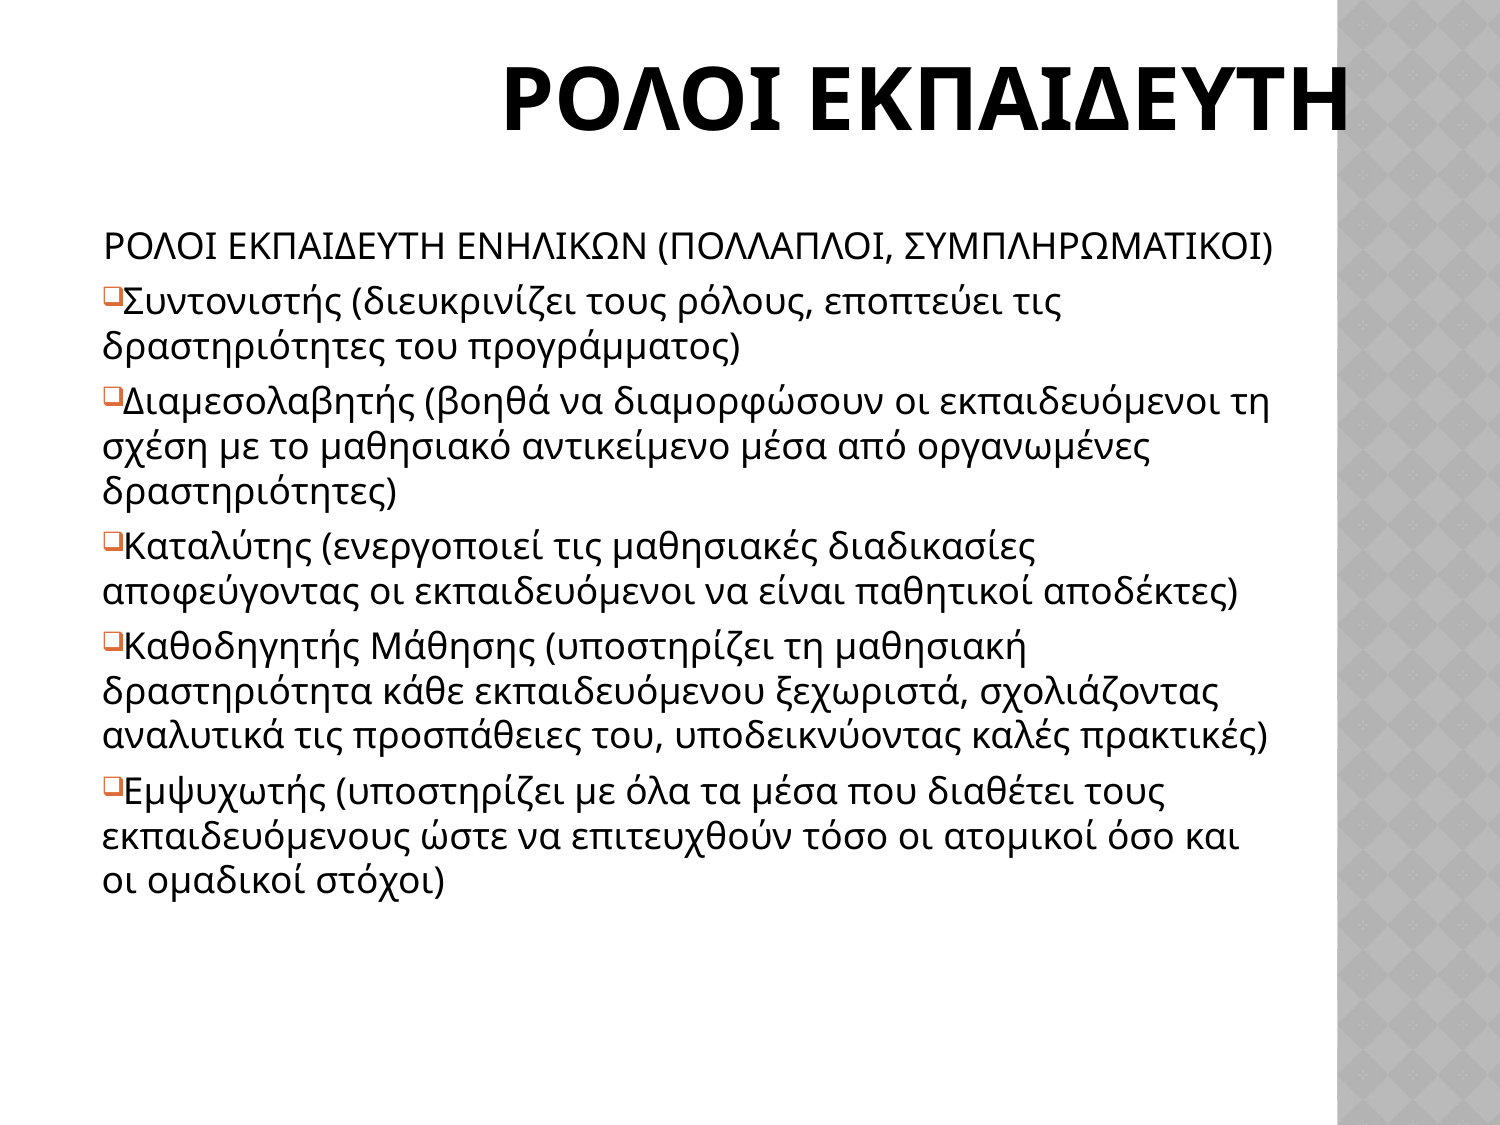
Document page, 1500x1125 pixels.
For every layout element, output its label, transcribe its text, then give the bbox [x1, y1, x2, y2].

list ΡΟΛΟΙ ΕΚΠΑΙΔΕΥΤΗ ΕΝΗΛΙΚΩΝ (ΠΟΛΛΑΠΛΟΙ, ΣΥΜΠΛΗΡΩΜΑΤΙΚΟΙ) Συντονιστής (διευκρινίζει τους ρόλους, εποπτεύει τις δραστηριότητες του προγράμματος) Διαμεσολαβητής (βοηθά να διαμορφώσουν οι εκπαιδευόμενοι τη σχέση με το μαθησιακό αντικείμενο μέσα από οργανωμένες δραστηριότητες) Καταλύτης (ενεργοποιεί τις μαθησιακές διαδικασίες αποφεύγοντας οι εκπαιδευόμενοι να είναι παθητικοί αποδέκτες) Καθοδηγητής Μάθησης (υποστηρίζει τη μαθησιακή δραστηριότητα κάθε εκπαιδευόμενου ξεχωριστά, σχολιάζοντας αναλυτικά τις προσπάθειες του, υποδεικνύοντας καλές πρακτικές) Εμψυχωτής (υποστηρίζει με όλα τα μέσα που διαθέτει τους εκπαιδευόμενους ώστε να επιτευχθούν τόσο οι ατομικοί όσο και οι ομαδικοί στόχοι) [86, 184, 1289, 965]
title ΡΟΛΟΙ ΕΚΠΑΙΔΕΥΤΗ [86, 42, 1362, 149]
